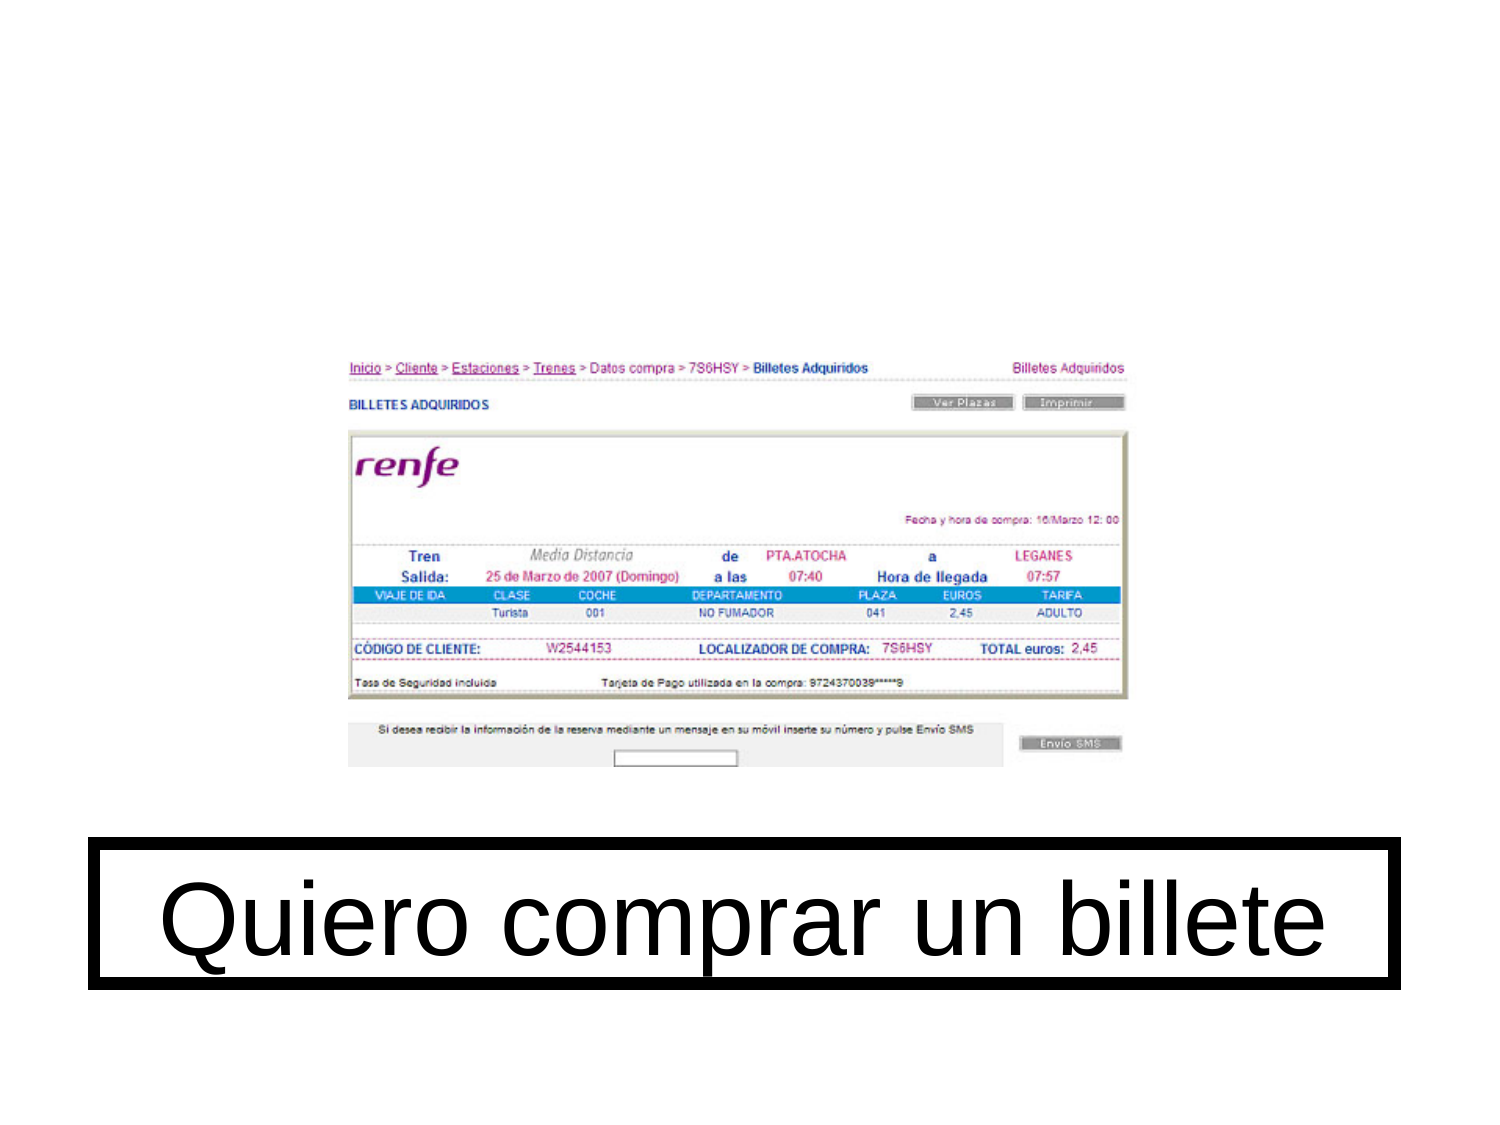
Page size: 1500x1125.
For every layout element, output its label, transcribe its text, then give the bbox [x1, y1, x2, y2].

text_box Quiero comprar un billete [93, 843, 1395, 984]
picture [348, 361, 1143, 767]
